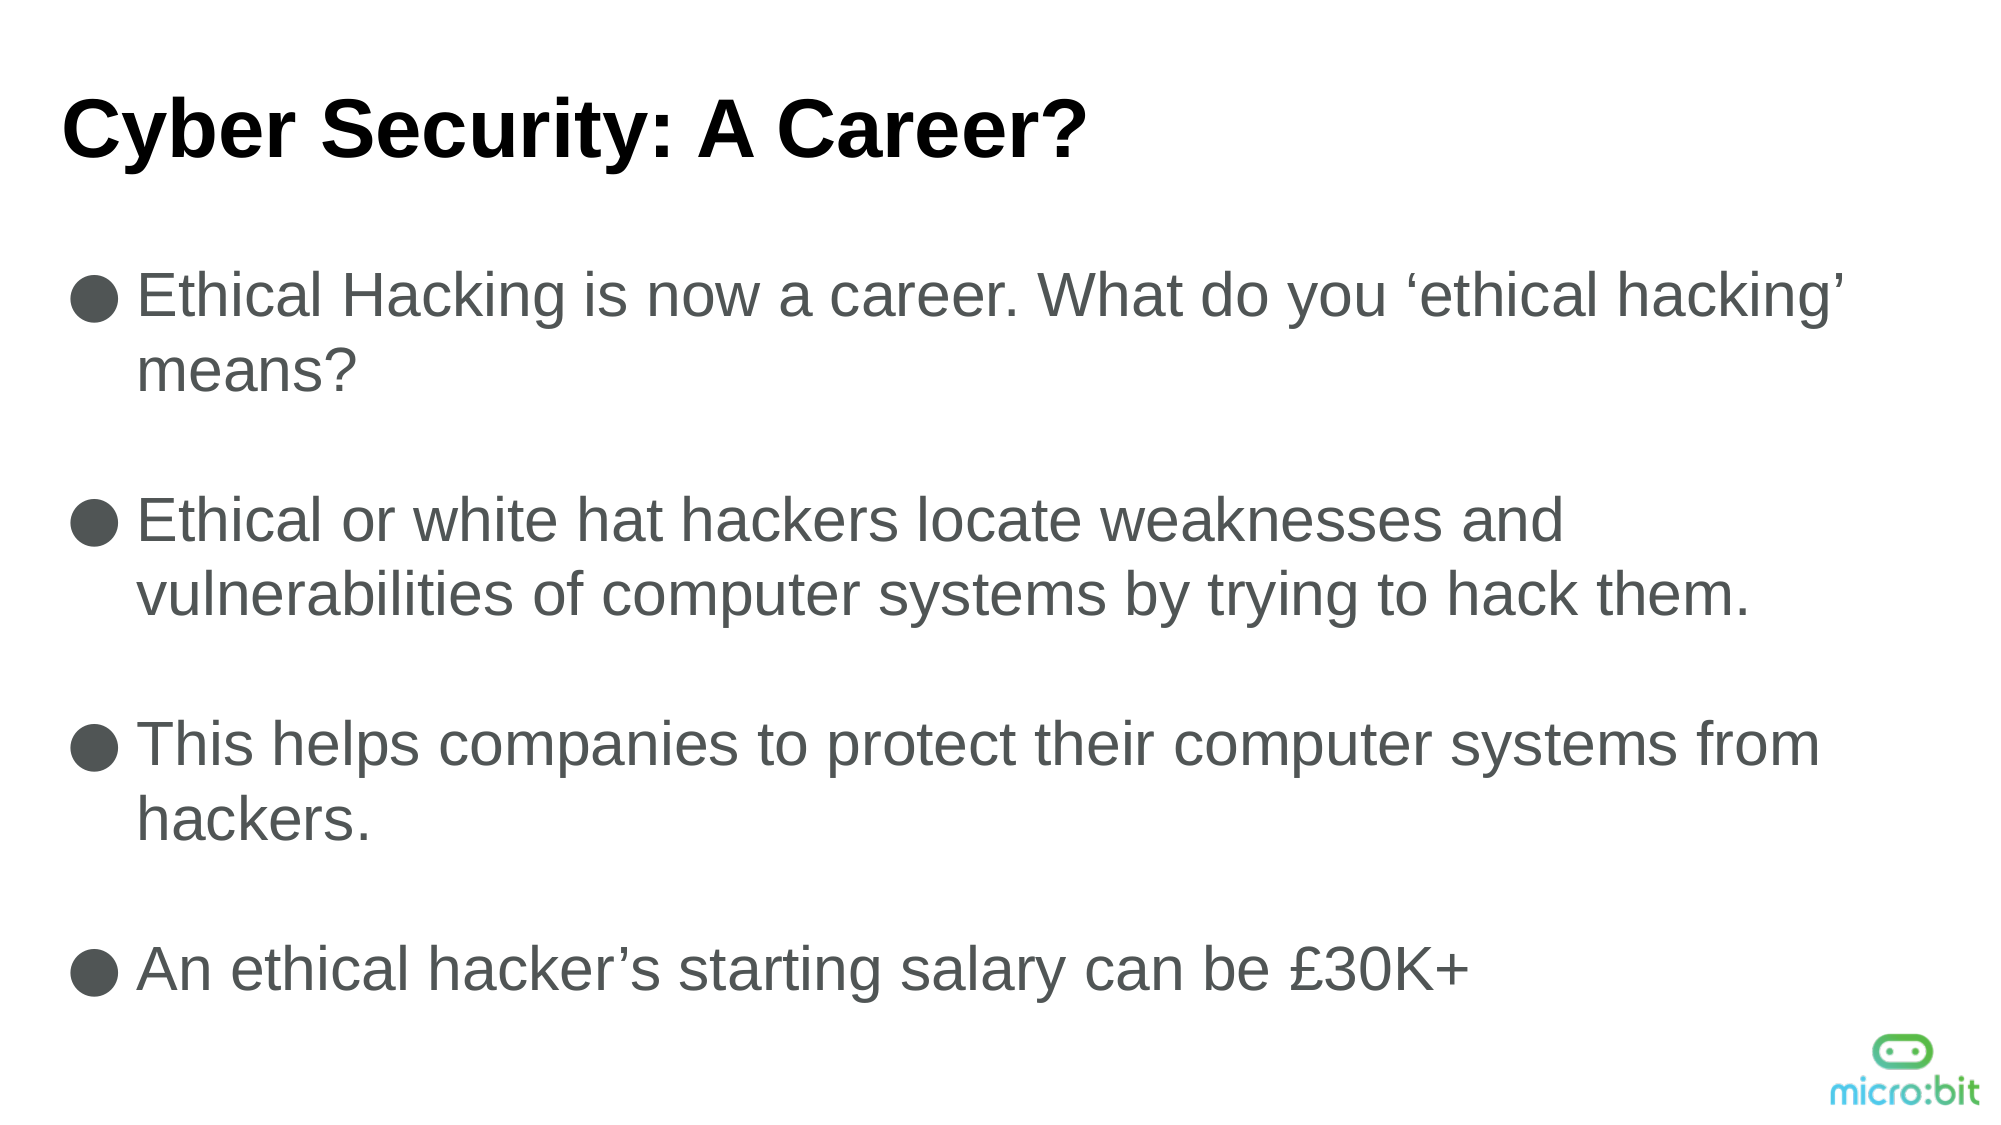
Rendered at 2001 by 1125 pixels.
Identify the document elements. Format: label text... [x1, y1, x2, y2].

text_box Cyber Security: A Career? Ethical Hacking is now a career. What do you ‘ethical hacking’ means? Ethical or white hat hackers locate weaknesses and vulnerabilities of computer systems by trying to hack them. This helps companies to protect their computer systems from hackers. An ethical hacker’s starting salary can be £30K+ [46, 60, 1918, 1097]
picture [1830, 1029, 1980, 1106]
